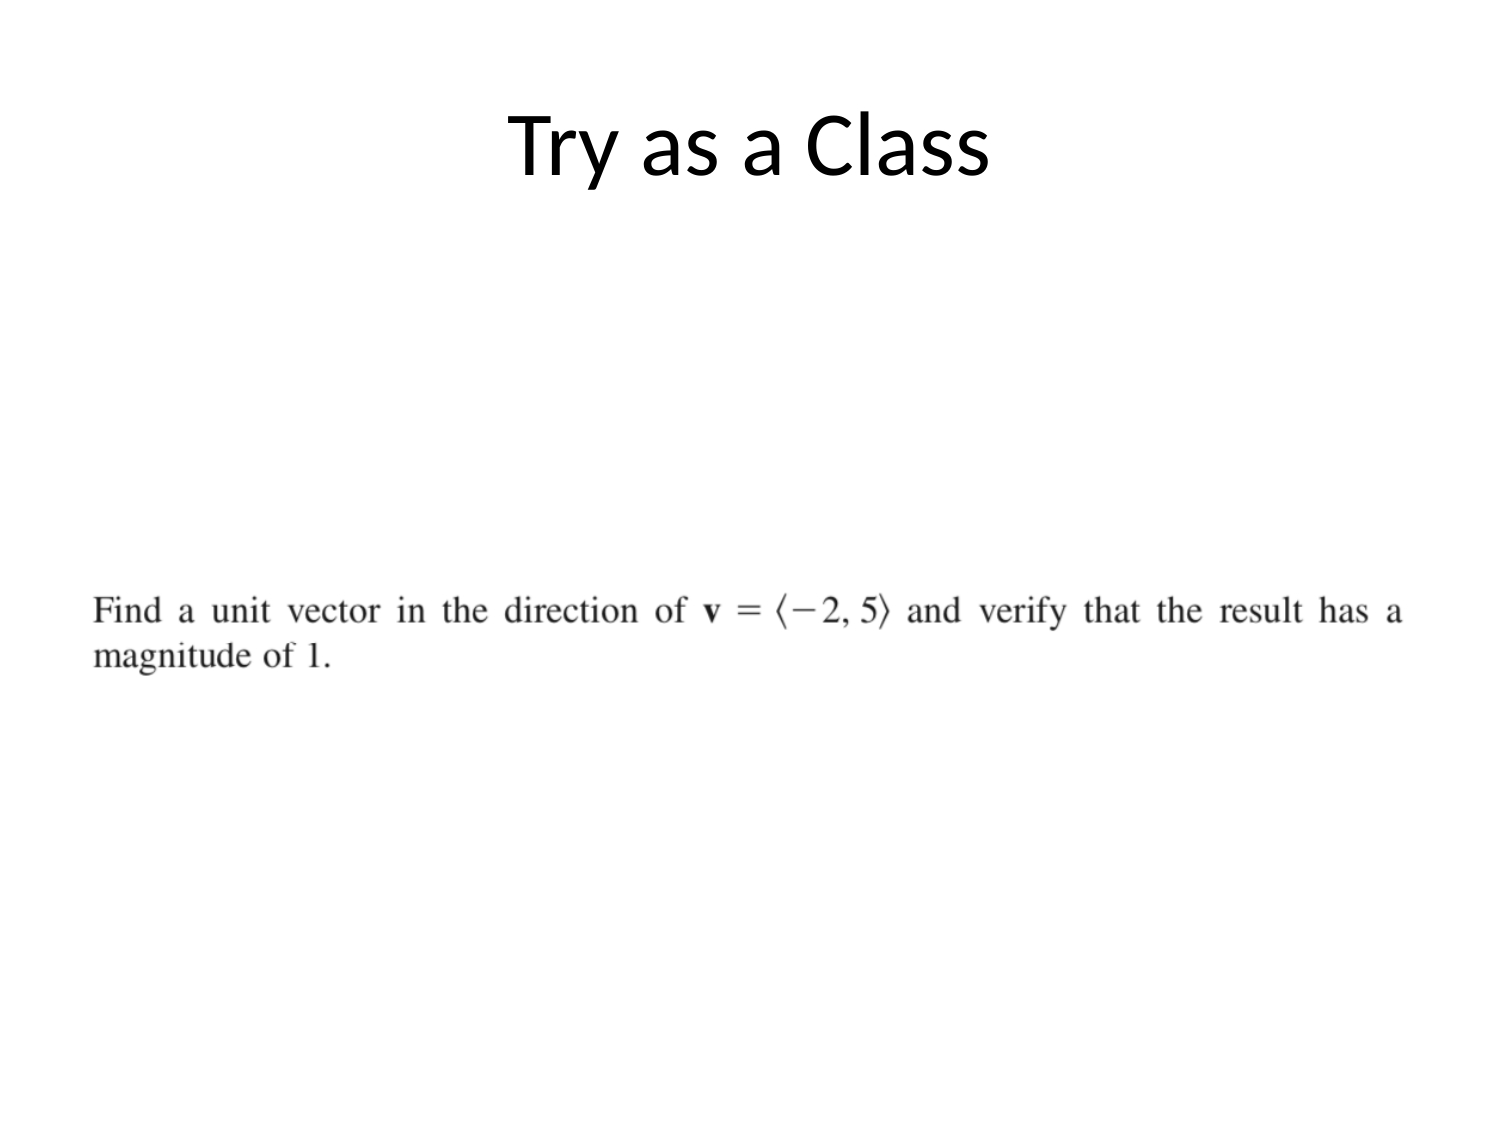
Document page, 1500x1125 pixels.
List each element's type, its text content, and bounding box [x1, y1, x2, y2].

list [74, 262, 1426, 1006]
title Try as a Class [75, 45, 1425, 233]
